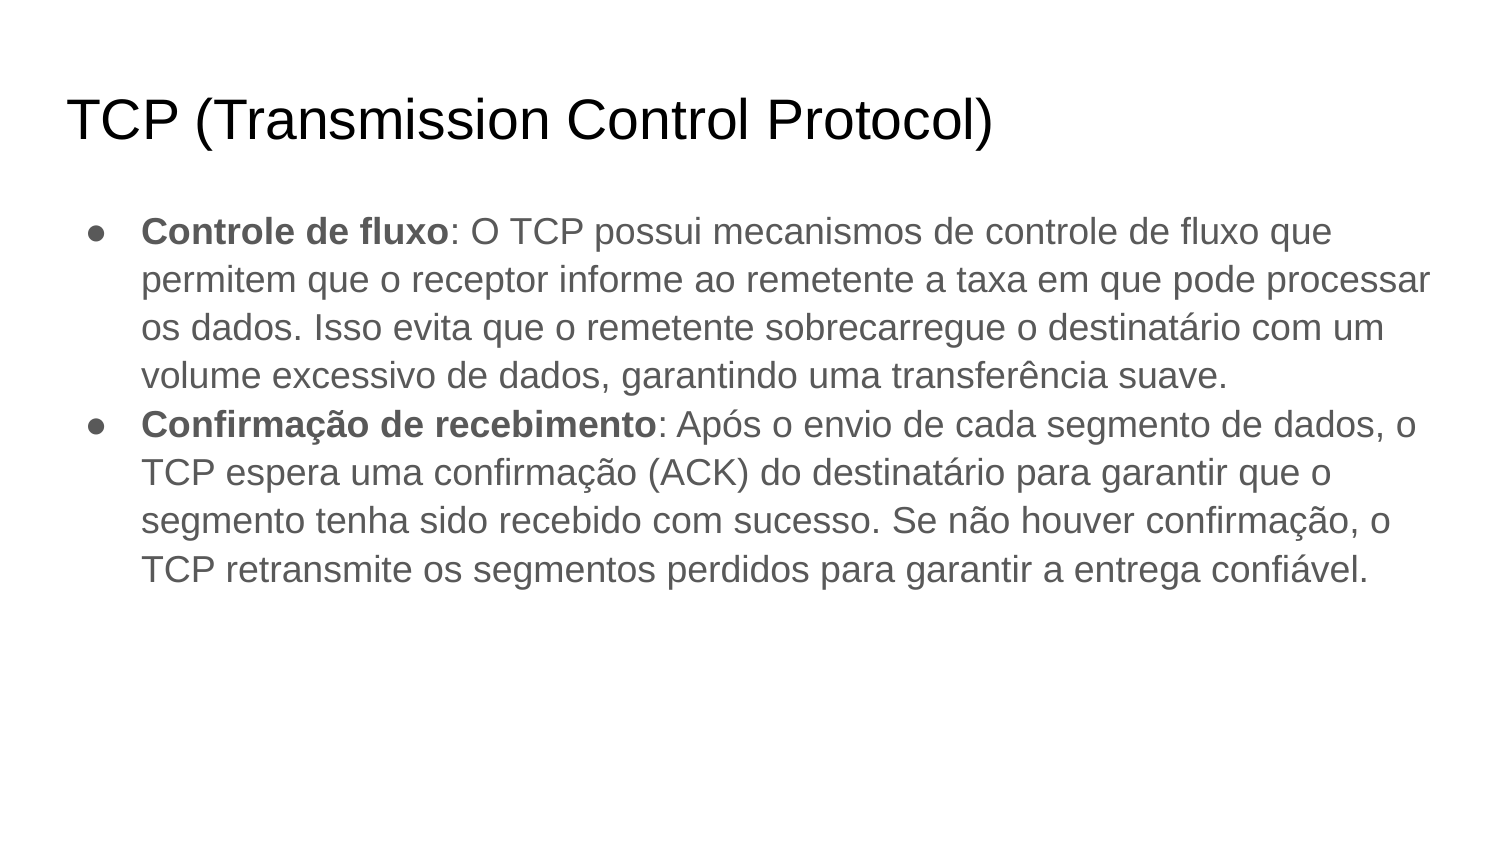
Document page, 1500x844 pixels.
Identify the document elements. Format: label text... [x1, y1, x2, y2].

title TCP (Transmission Control Protocol) [51, 72, 1449, 167]
list Controle de fluxo: O TCP possui mecanismos de controle de fluxo que permitem que o receptor informe ao remetente a taxa em que pode processar os dados. Isso evita que o remetente sobrecarregue o destinatário com um volume excessivo de dados, garantindo uma transferência suave. Confirmação de recebimento: Após o envio de cada segmento de dados, o TCP espera uma confirmação (ACK) do destinatário para garantir que o segmento tenha sido recebido com sucesso. Se não houver confirmação, o TCP retransmite os segmentos perdidos para garantir a entrega confiável. [51, 189, 1449, 750]
